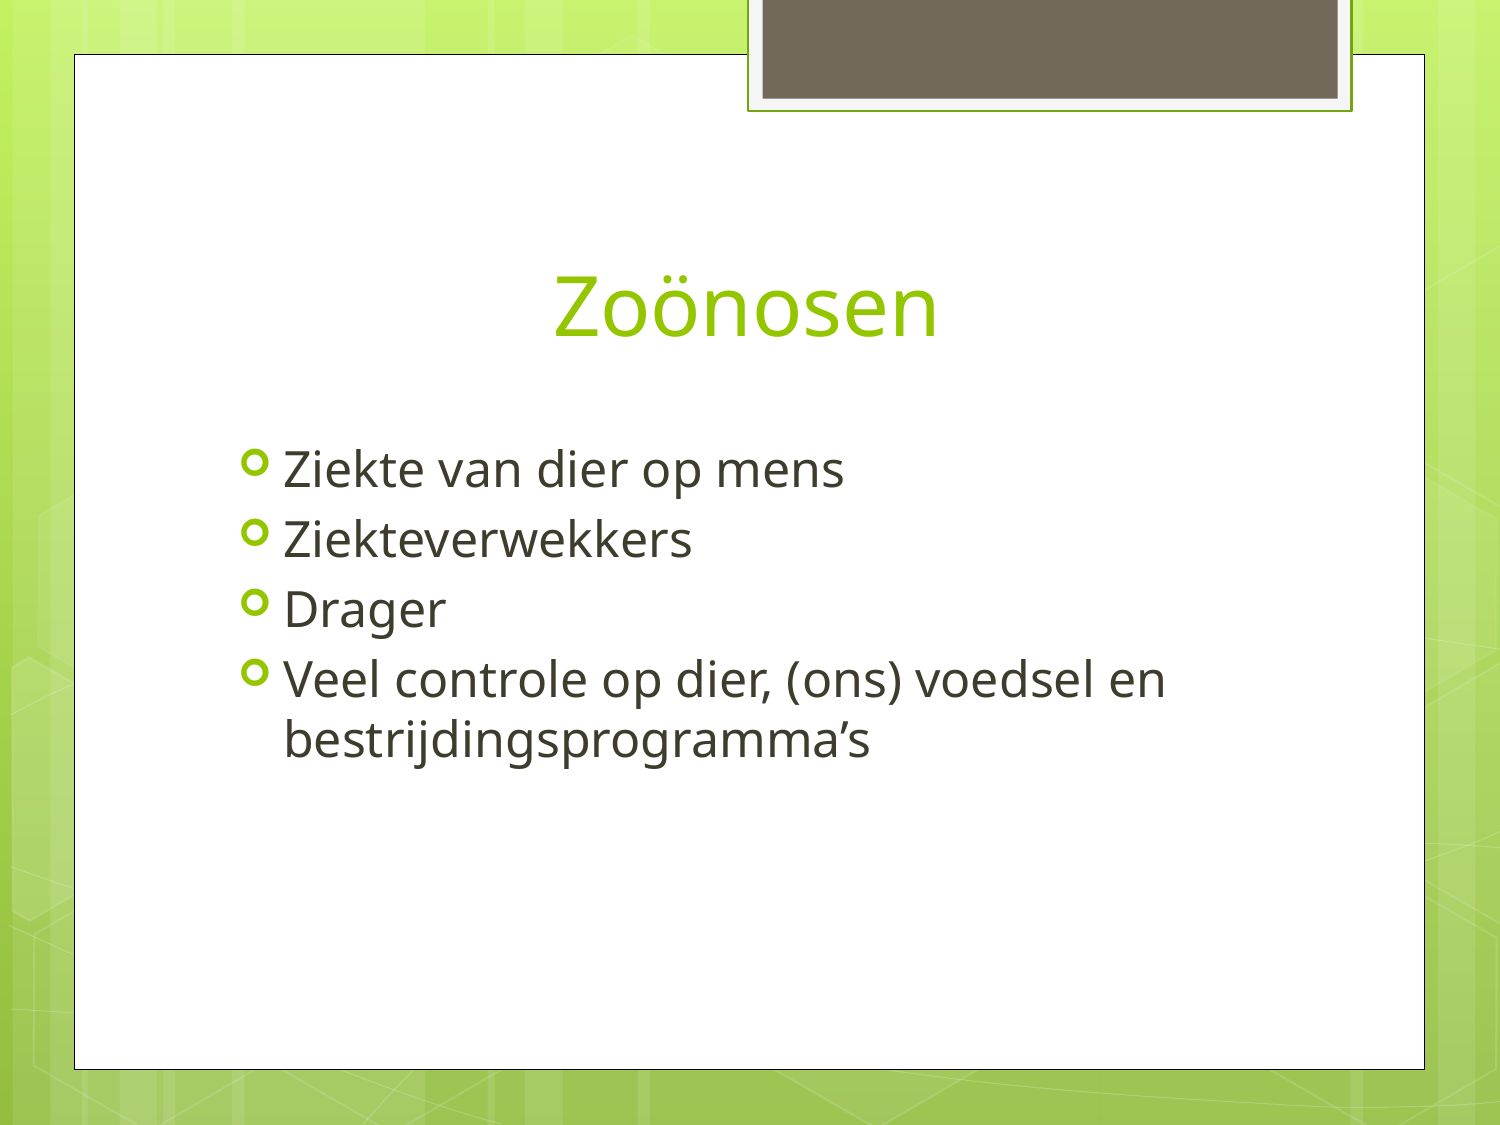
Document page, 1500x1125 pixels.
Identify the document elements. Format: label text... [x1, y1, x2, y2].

list Ziekte van dier op mens Ziekteverwekkers Drager Veel controle op dier, (ons) voedsel en bestrijdingsprogramma’s [211, 360, 1324, 936]
title Zoönosen [171, 172, 1324, 361]
